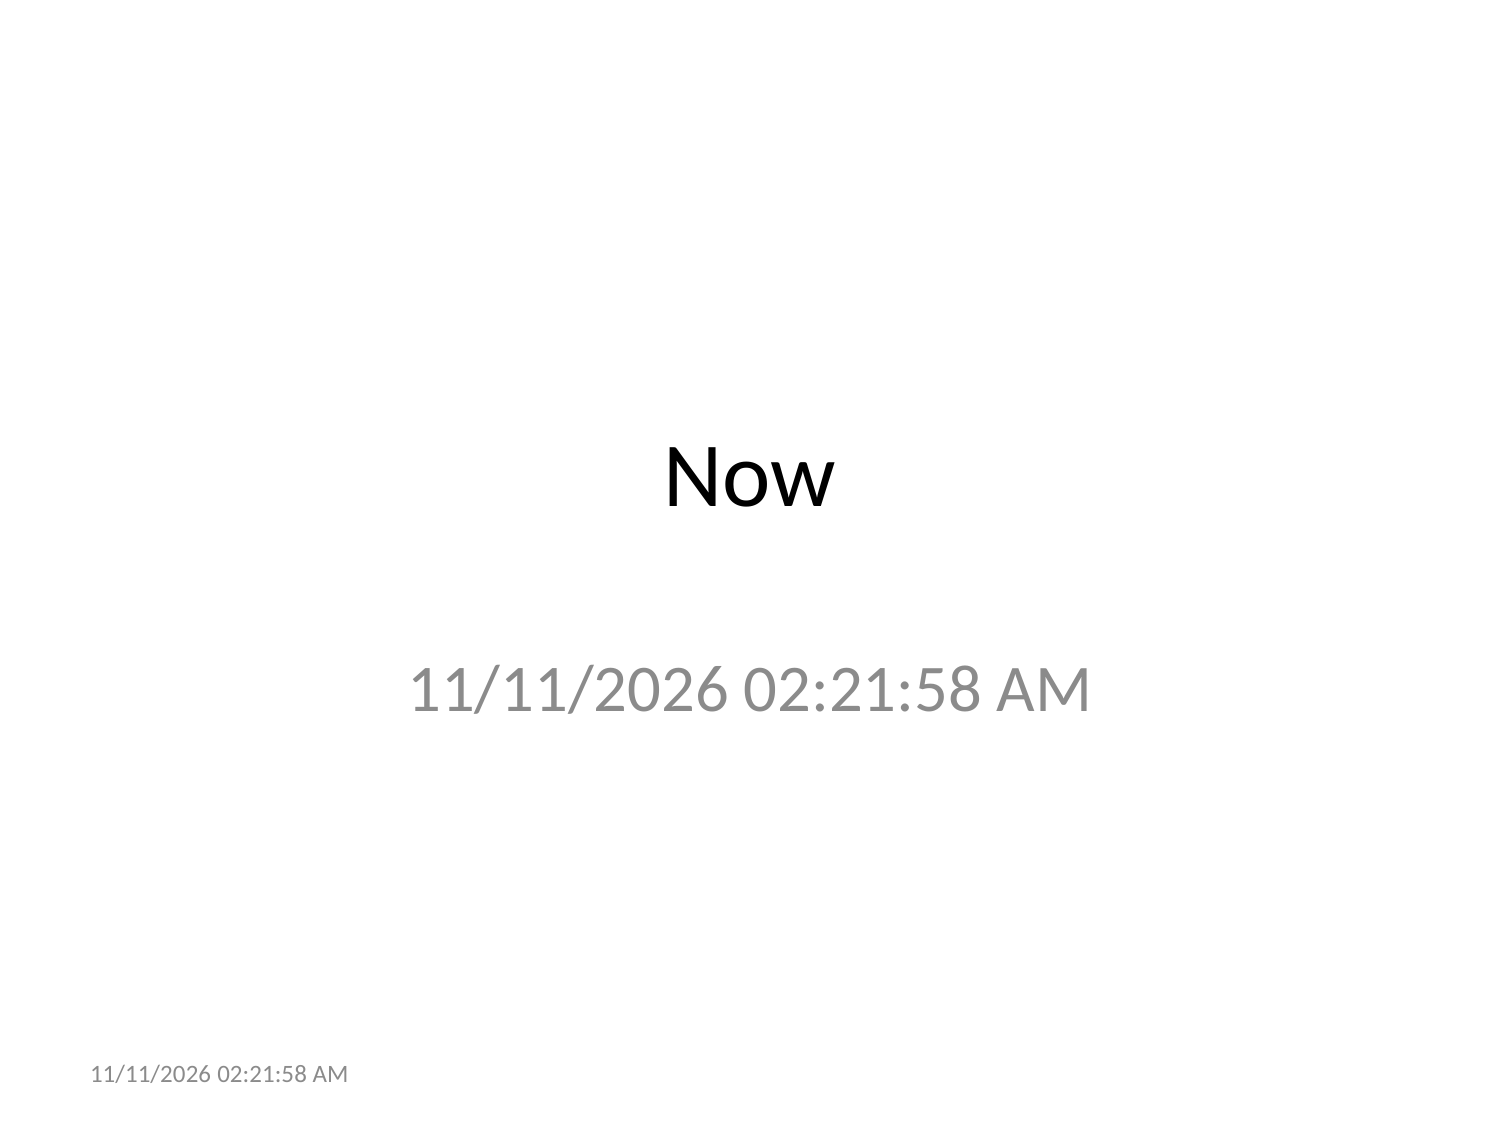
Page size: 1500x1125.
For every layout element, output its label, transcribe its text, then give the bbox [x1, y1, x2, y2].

subtitle 2011-12-19 10:20:04 AM [225, 637, 1275, 925]
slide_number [75, 1042, 425, 1103]
title Now [112, 349, 1388, 591]
